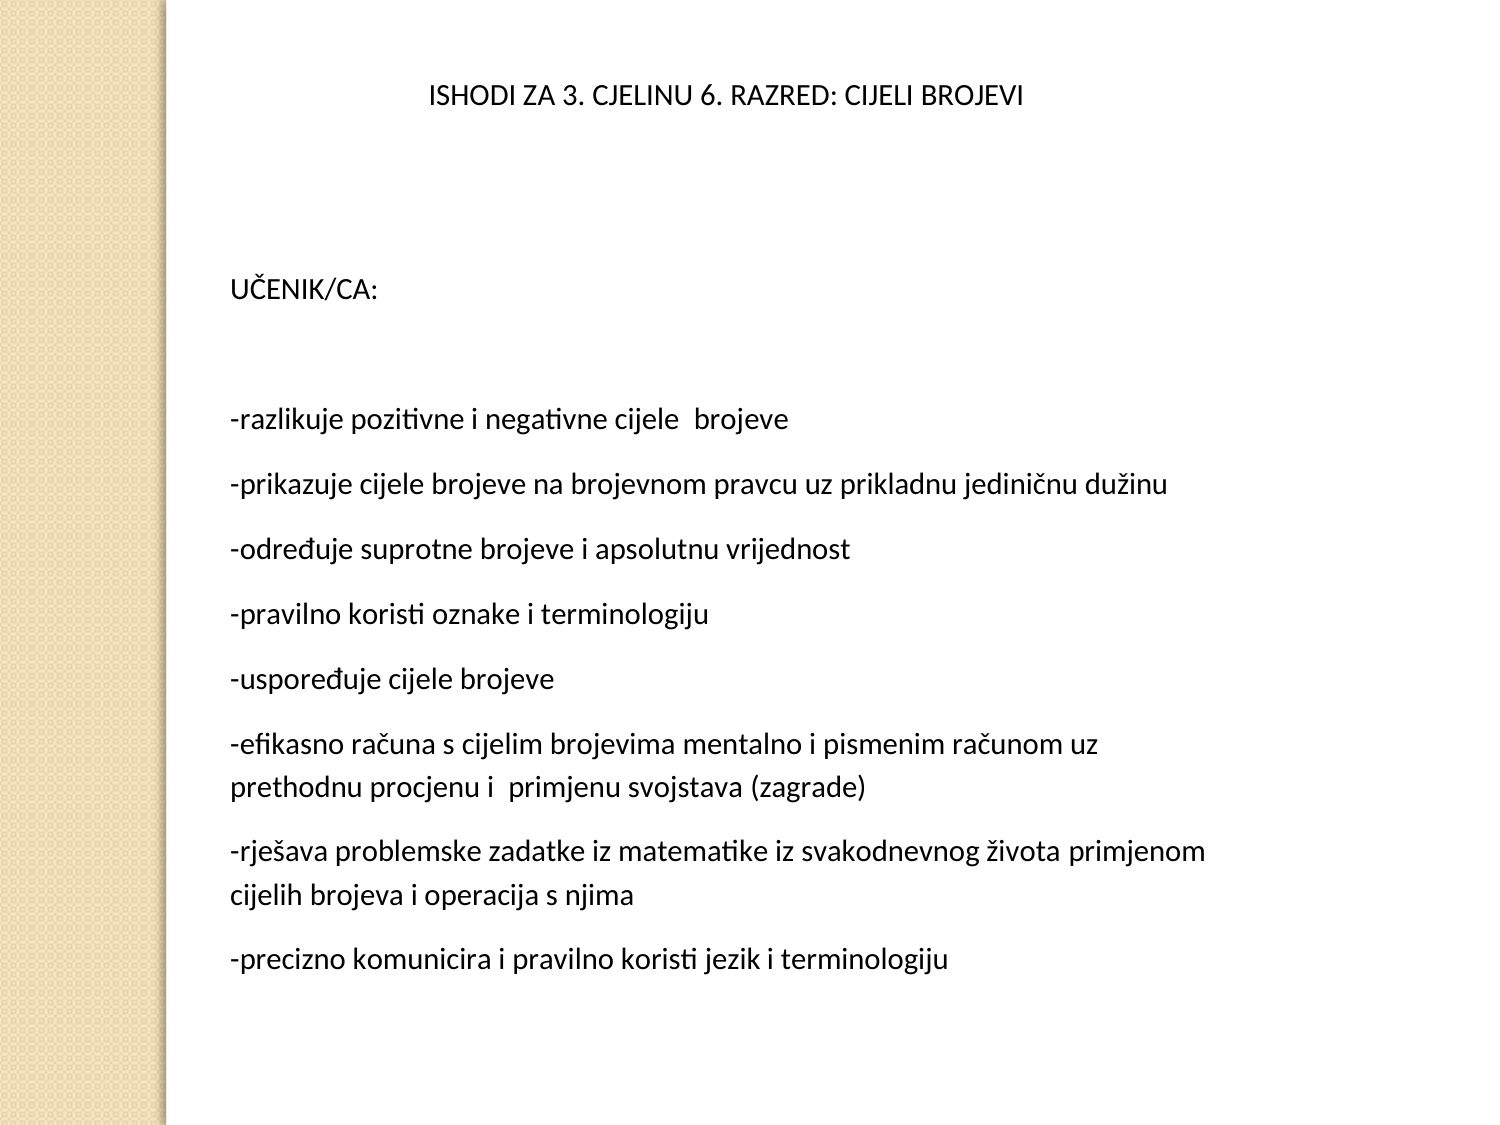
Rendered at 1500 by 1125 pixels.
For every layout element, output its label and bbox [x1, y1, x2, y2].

text_box [229, 75, 1223, 1005]
